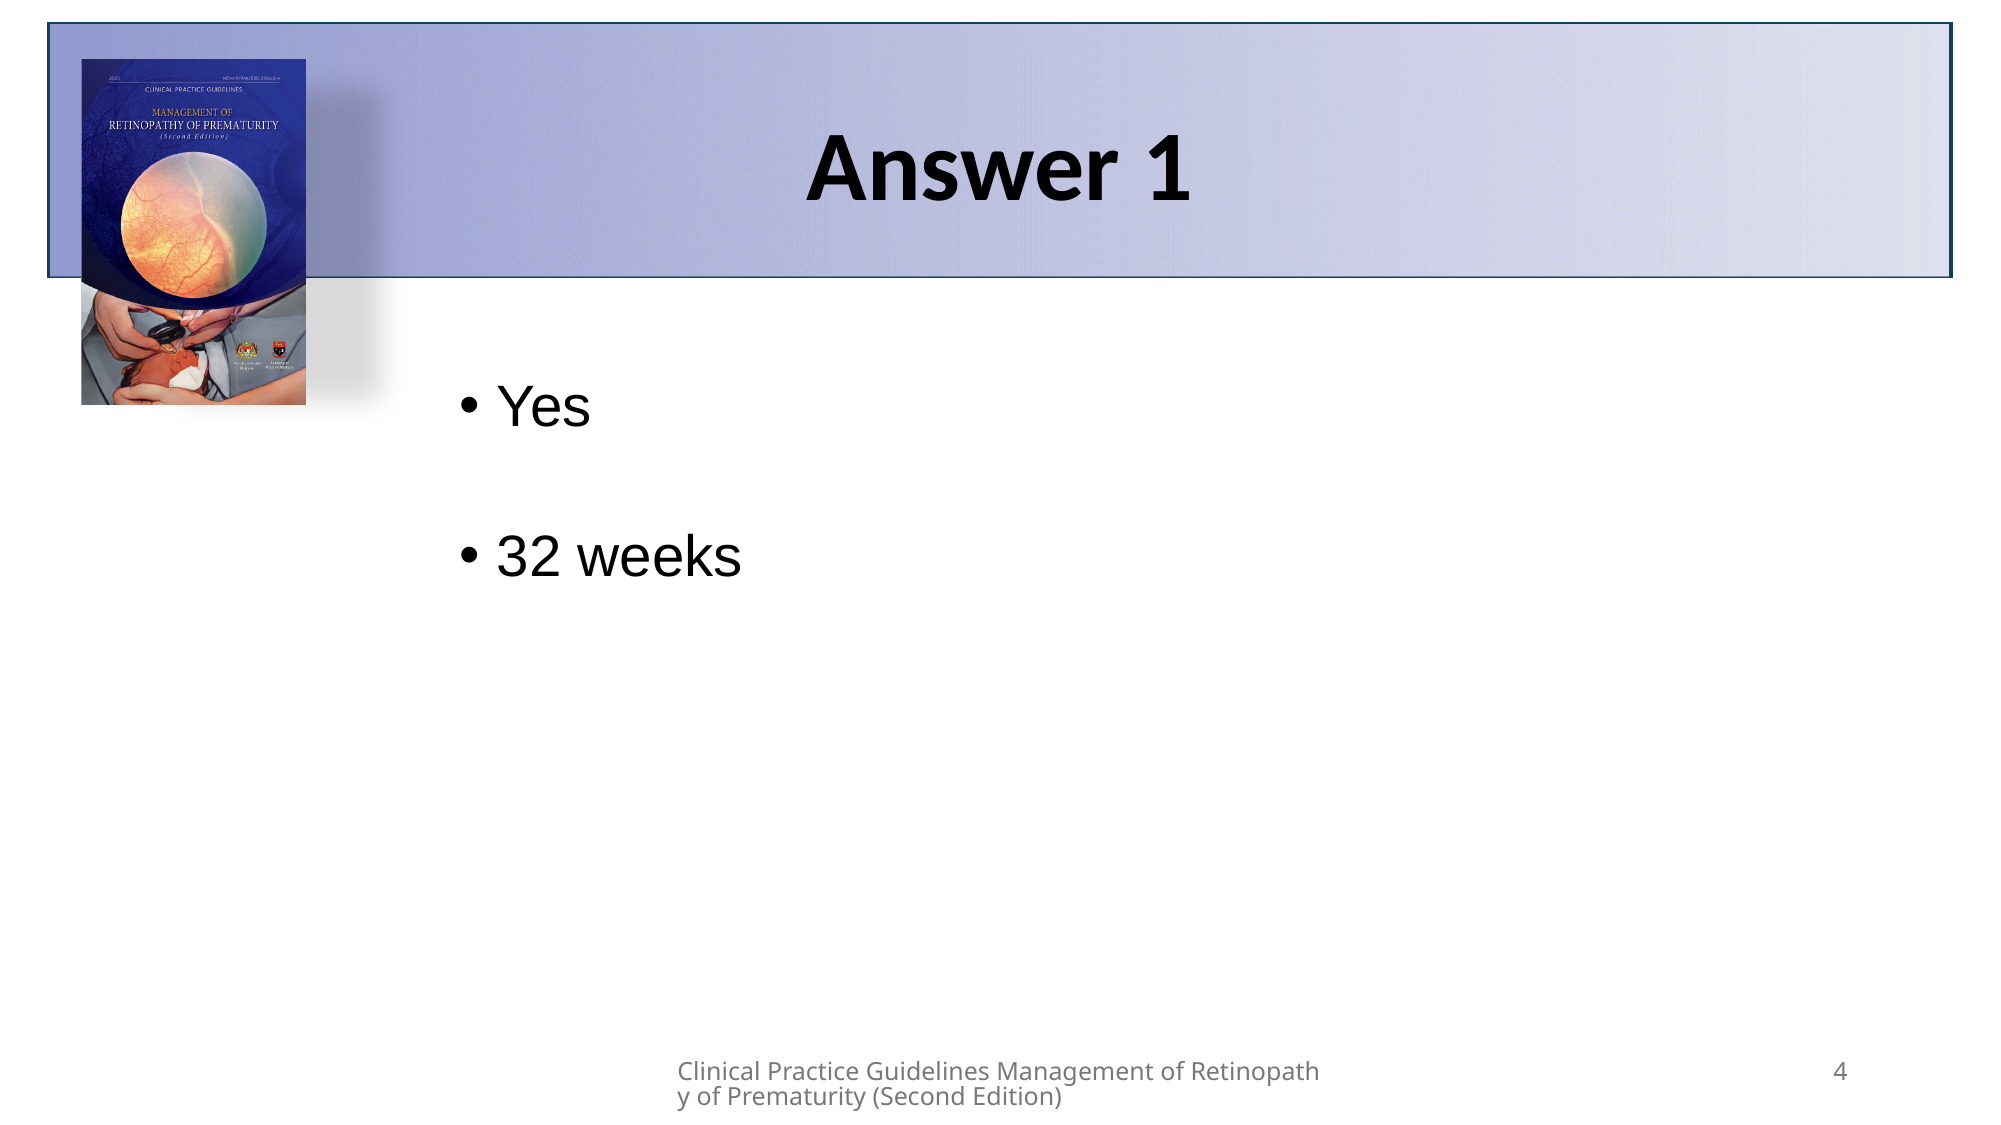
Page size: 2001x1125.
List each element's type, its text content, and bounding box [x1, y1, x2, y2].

list Yes 32 weeks [444, 369, 2000, 951]
footer Clinical Practice Guidelines Management of Retinopathy of Prematurity (Second Edition) [662, 1042, 1338, 1103]
slide_number 4 [1412, 1042, 1863, 1103]
picture [47, 21, 1953, 405]
